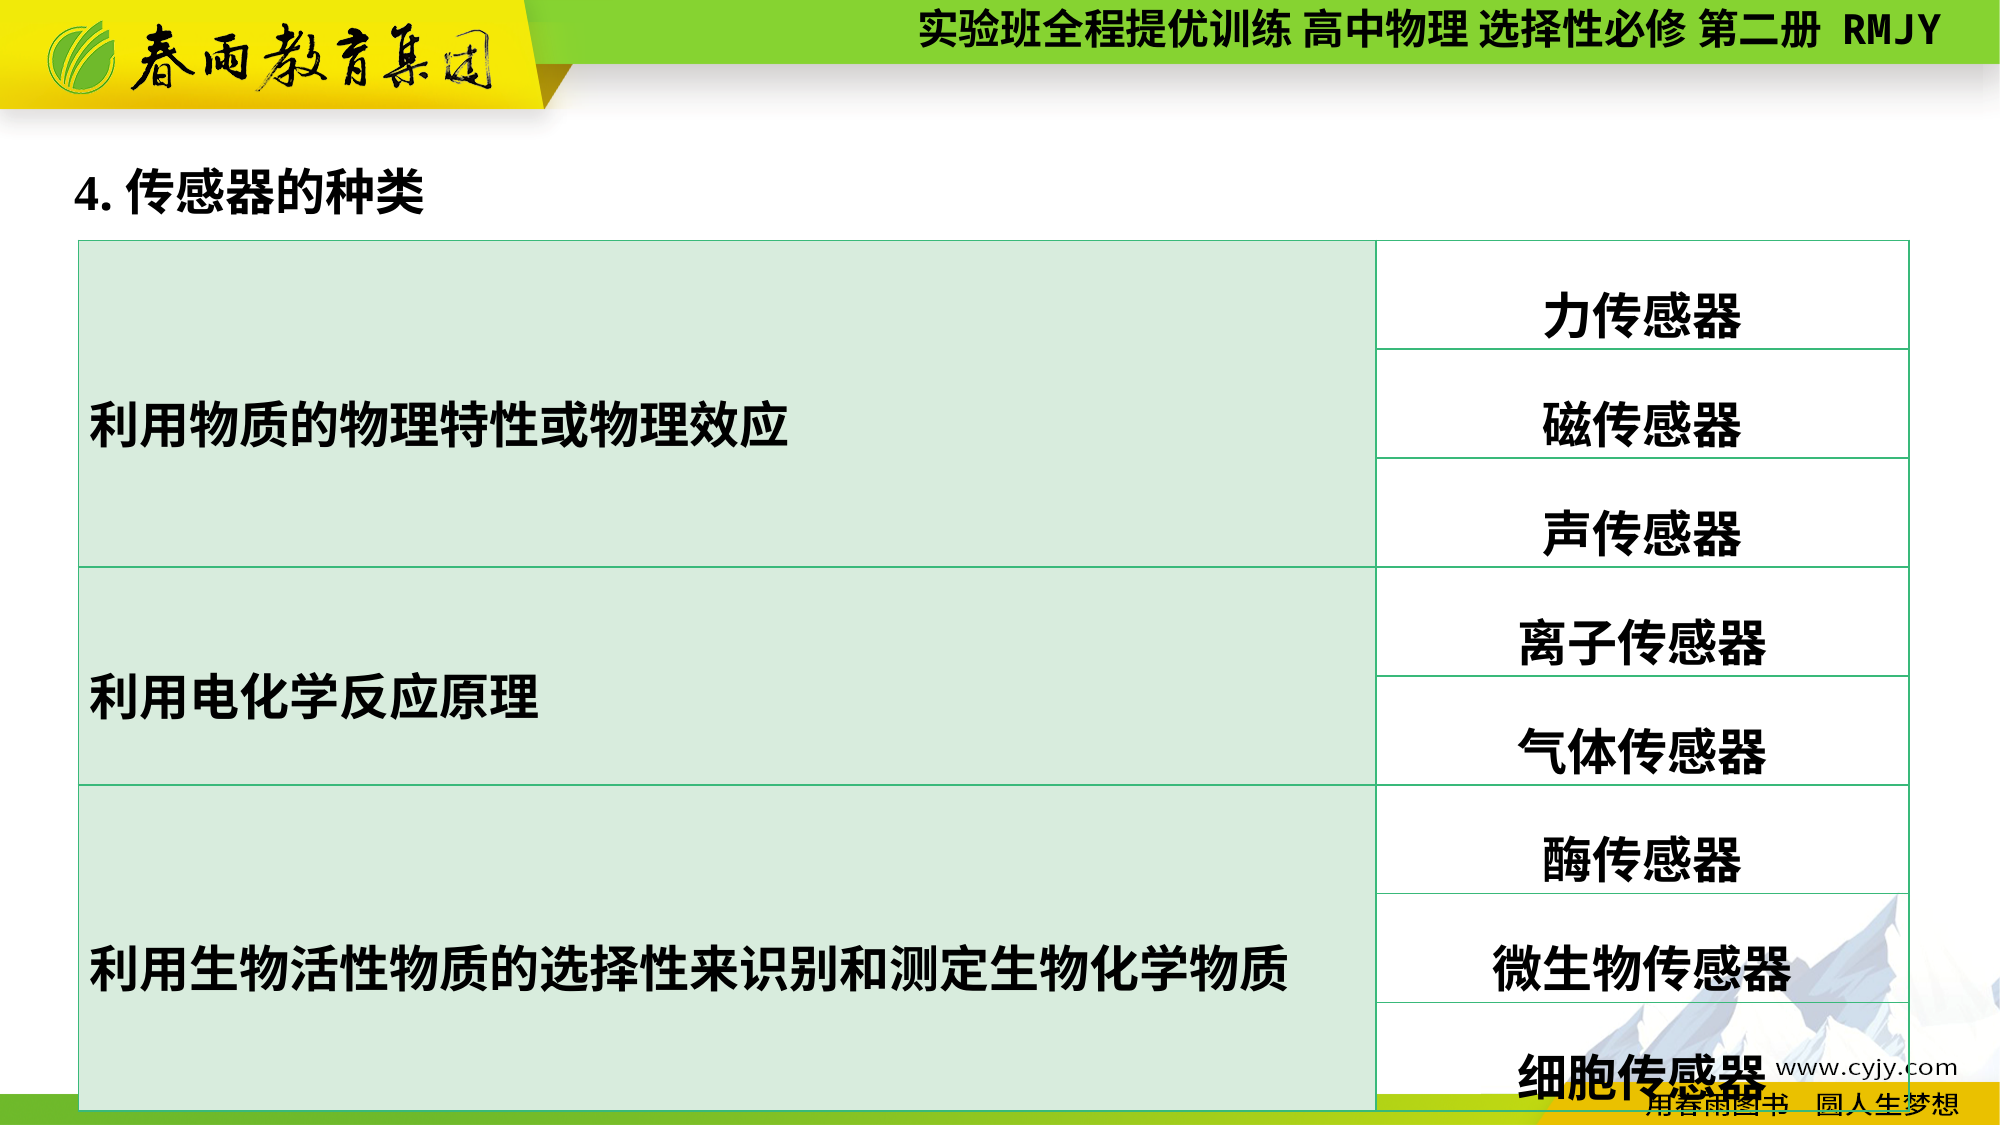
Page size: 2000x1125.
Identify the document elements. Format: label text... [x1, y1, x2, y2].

table_cell 利用生物活性物质的选择性来识别和测定生物化学物质 [79, 786, 1375, 1110]
table_cell 磁传感器 [1377, 350, 1908, 457]
table_header 力传感器 [1377, 241, 1908, 348]
table_cell 声传感器 [1377, 459, 1908, 566]
table_cell 气体传感器 [1377, 677, 1908, 784]
picture [0, 0, 2000, 1125]
list 4.传感器的种类 [59, 122, 1944, 217]
table_cell 细胞传感器 [1377, 1003, 1908, 1110]
table_cell 酶传感器 [1377, 786, 1908, 893]
table_header 利用物质的物理特性或物理效应 [79, 241, 1375, 566]
table_cell 离子传感器 [1377, 568, 1908, 675]
table_cell 微生物传感器 [1377, 894, 1908, 1002]
table_cell 利用电化学反应原理 [79, 568, 1375, 784]
